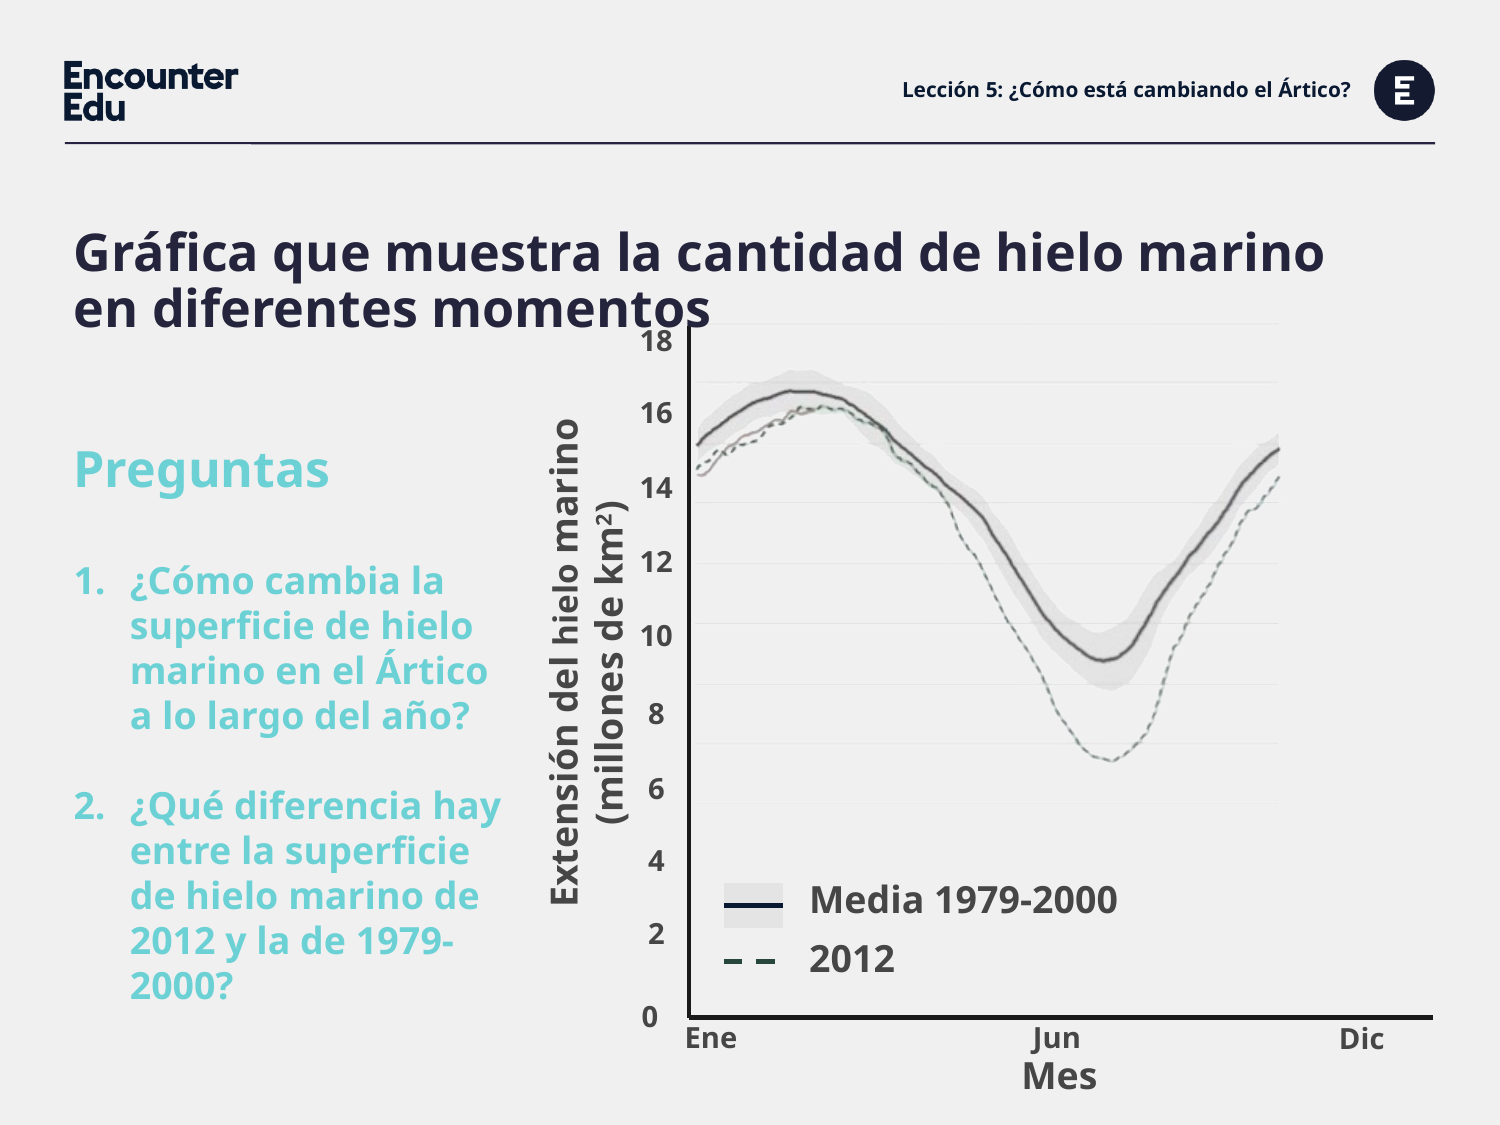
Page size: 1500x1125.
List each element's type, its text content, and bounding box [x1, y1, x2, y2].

picture [60, 59, 243, 122]
text_box Extensión del hielo marino (millones de km2) [532, 387, 638, 940]
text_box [688, 325, 1433, 1018]
text_box Gráfica que muestra la cantidad de hielo marino en diferentes momentos [58, 219, 1412, 310]
text_box 16 [594, 387, 688, 437]
text_box 0 [588, 990, 712, 1041]
text_box 6 [594, 762, 688, 813]
text_box 2 [594, 908, 688, 958]
text_box 10 [594, 610, 688, 661]
text_box 12 [594, 535, 688, 586]
title Lección 5: ¿Cómo está cambiando el Ártico? [636, 67, 1359, 114]
text_box 18 [594, 314, 695, 365]
text_box Jun [995, 1018, 1119, 1062]
text_box Ene [649, 1018, 773, 1062]
text_box Preguntas ¿Cómo cambia la superficie de hielo marino en el Ártico a lo largo del año? ¿Qué diferencia hay entre la superficie de hielo marino de 2012 y la de 1979-2000? [58, 430, 533, 1015]
text_box 14 [594, 461, 688, 512]
text_box Mes [858, 1045, 1261, 1105]
text_box Dic [1300, 1018, 1424, 1063]
text_box 4 [594, 835, 688, 885]
text_box 8 [594, 688, 688, 738]
picture [1372, 58, 1436, 122]
picture [695, 314, 1427, 325]
